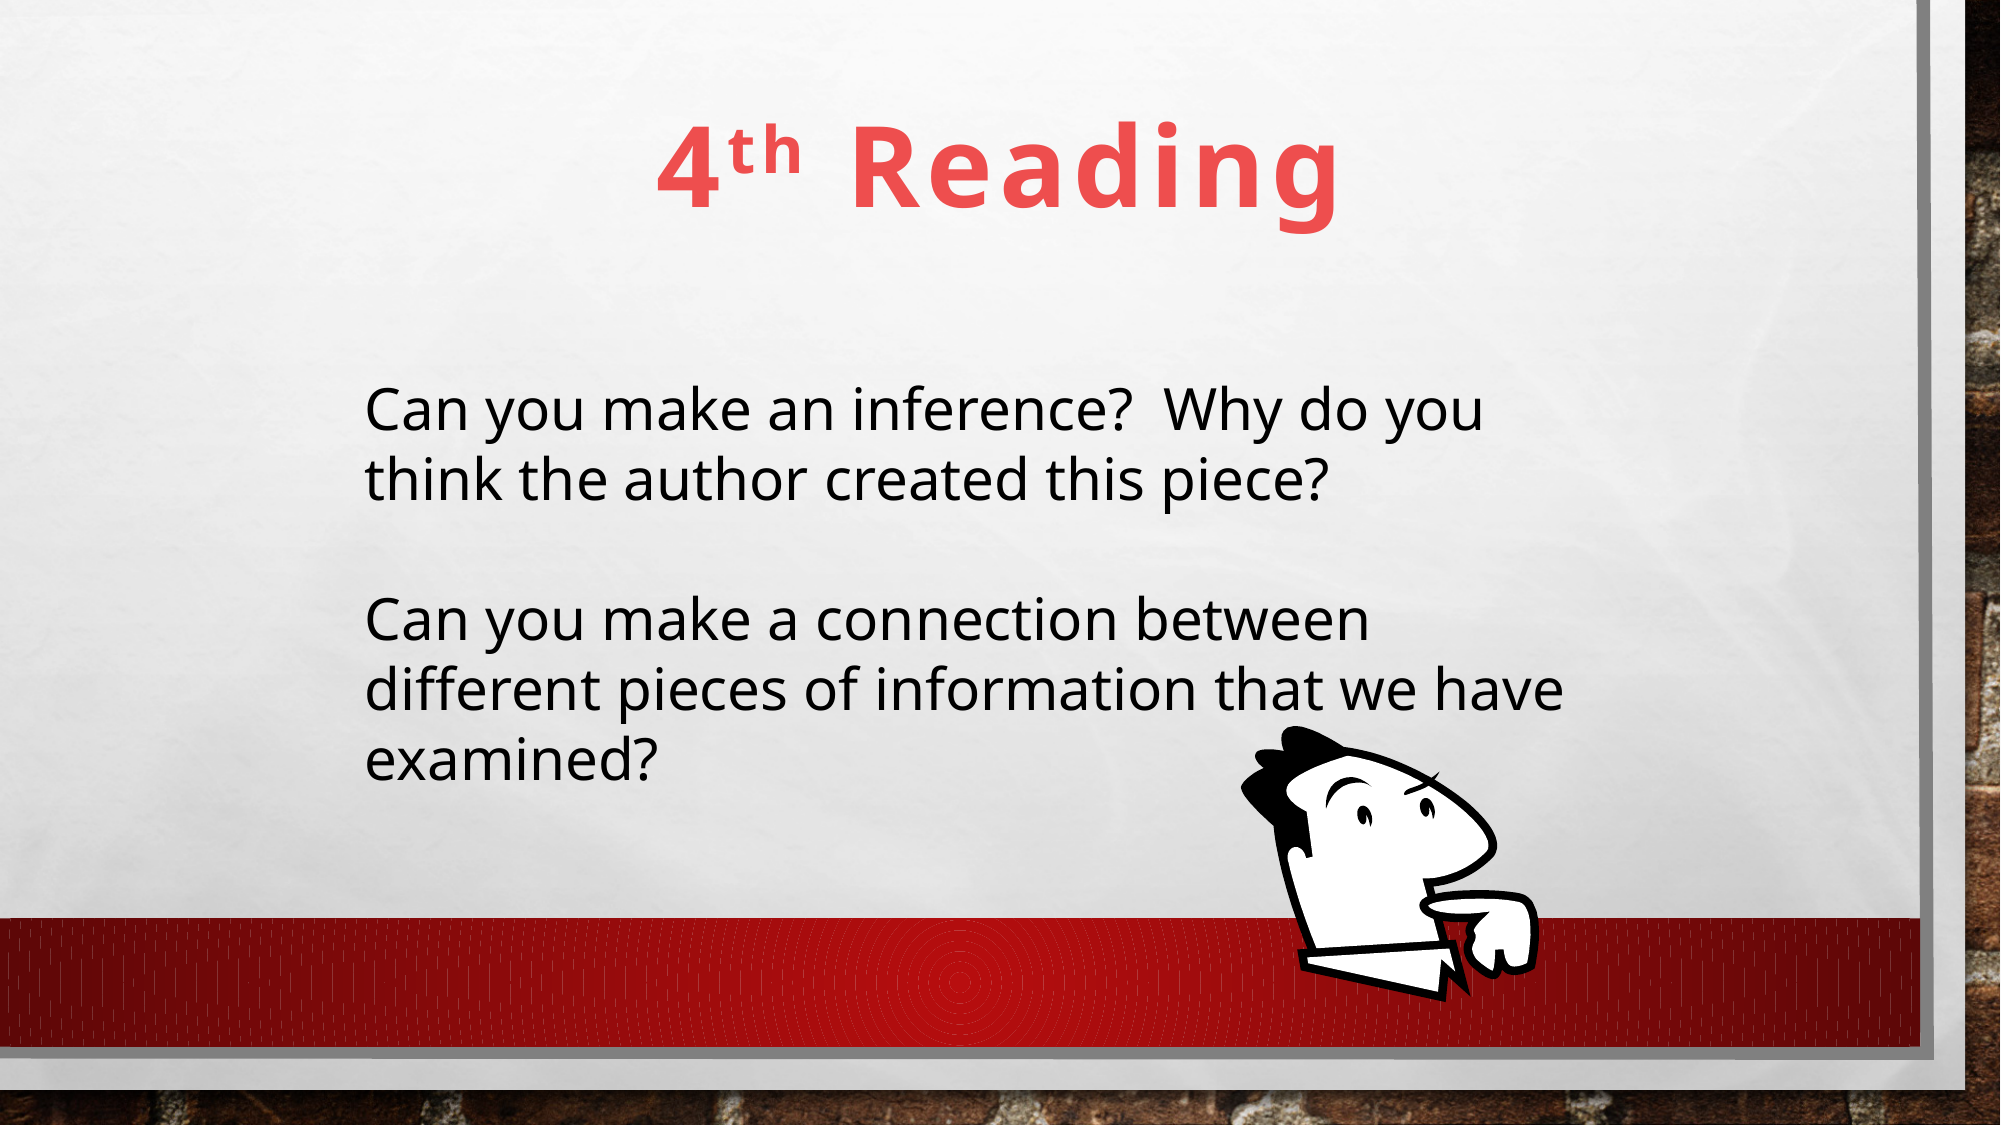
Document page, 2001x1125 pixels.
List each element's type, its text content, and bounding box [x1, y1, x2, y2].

picture [1237, 724, 1546, 1003]
picture [0, 0, 2000, 1125]
text_box Can you make an inference? Why do you think the author created this piece? Can you make a connection between different pieces of information that we have examined? [349, 124, 1625, 800]
text_box 4th Reading [588, 87, 1412, 238]
